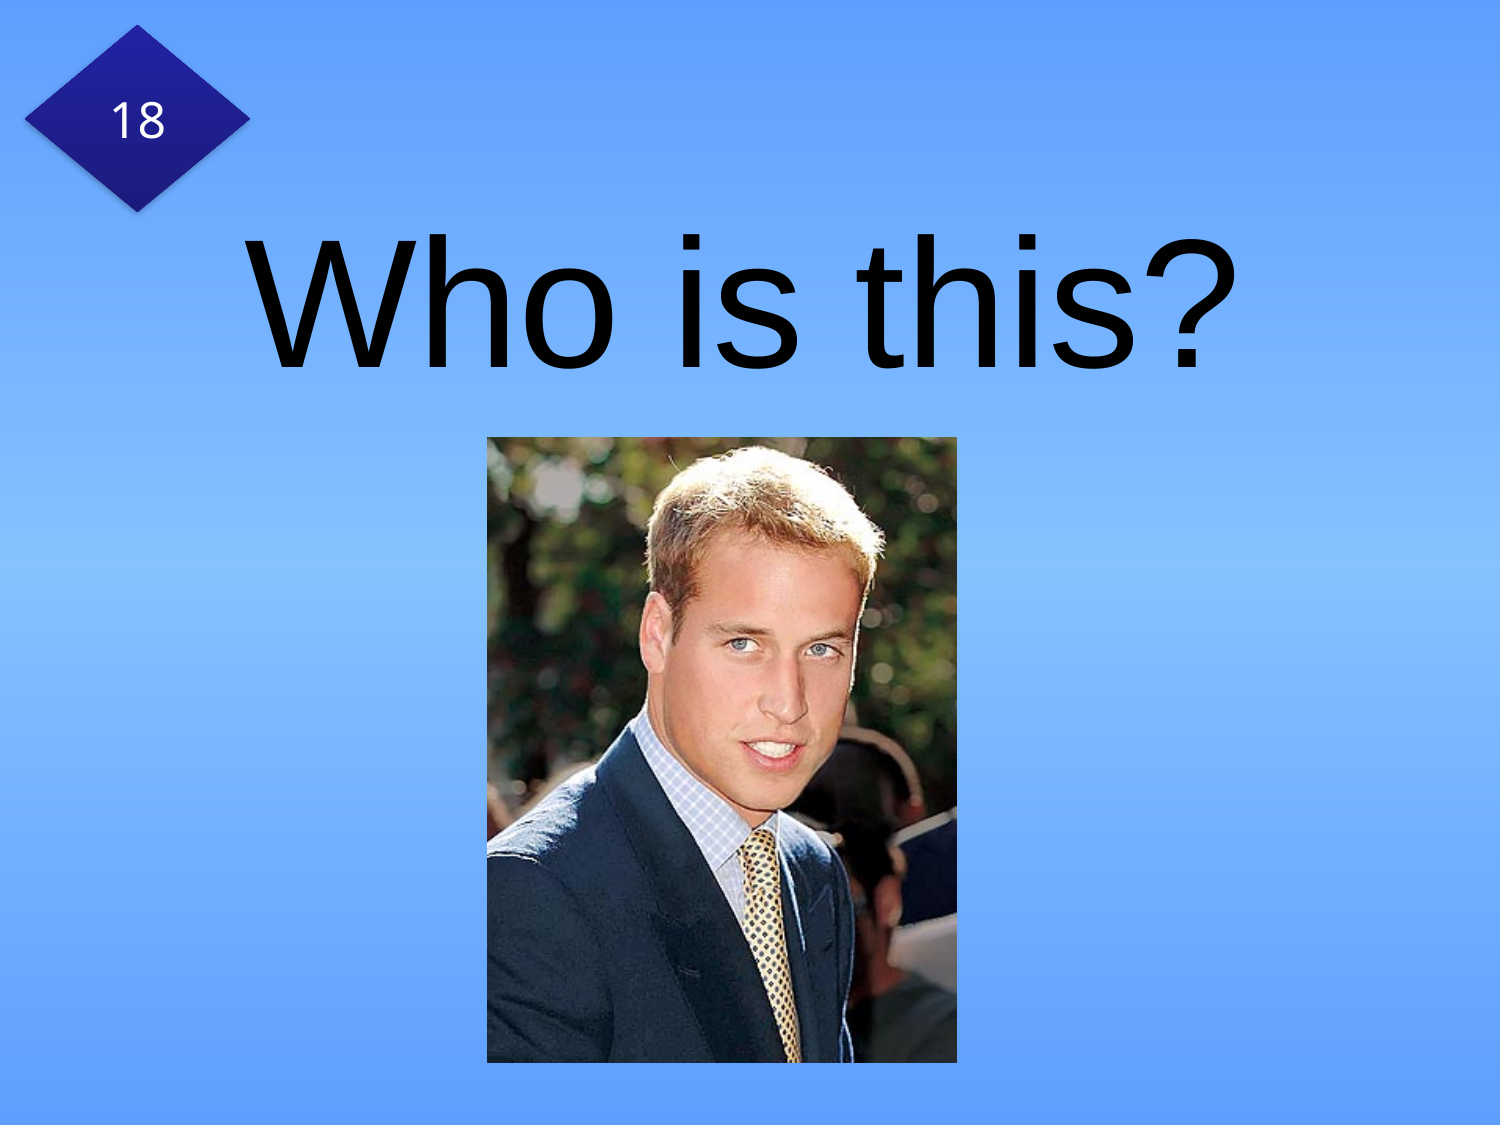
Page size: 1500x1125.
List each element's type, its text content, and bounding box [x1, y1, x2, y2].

title Who is this? [99, 0, 1388, 663]
picture [487, 437, 957, 1063]
text_box 18 [24, 24, 250, 213]
